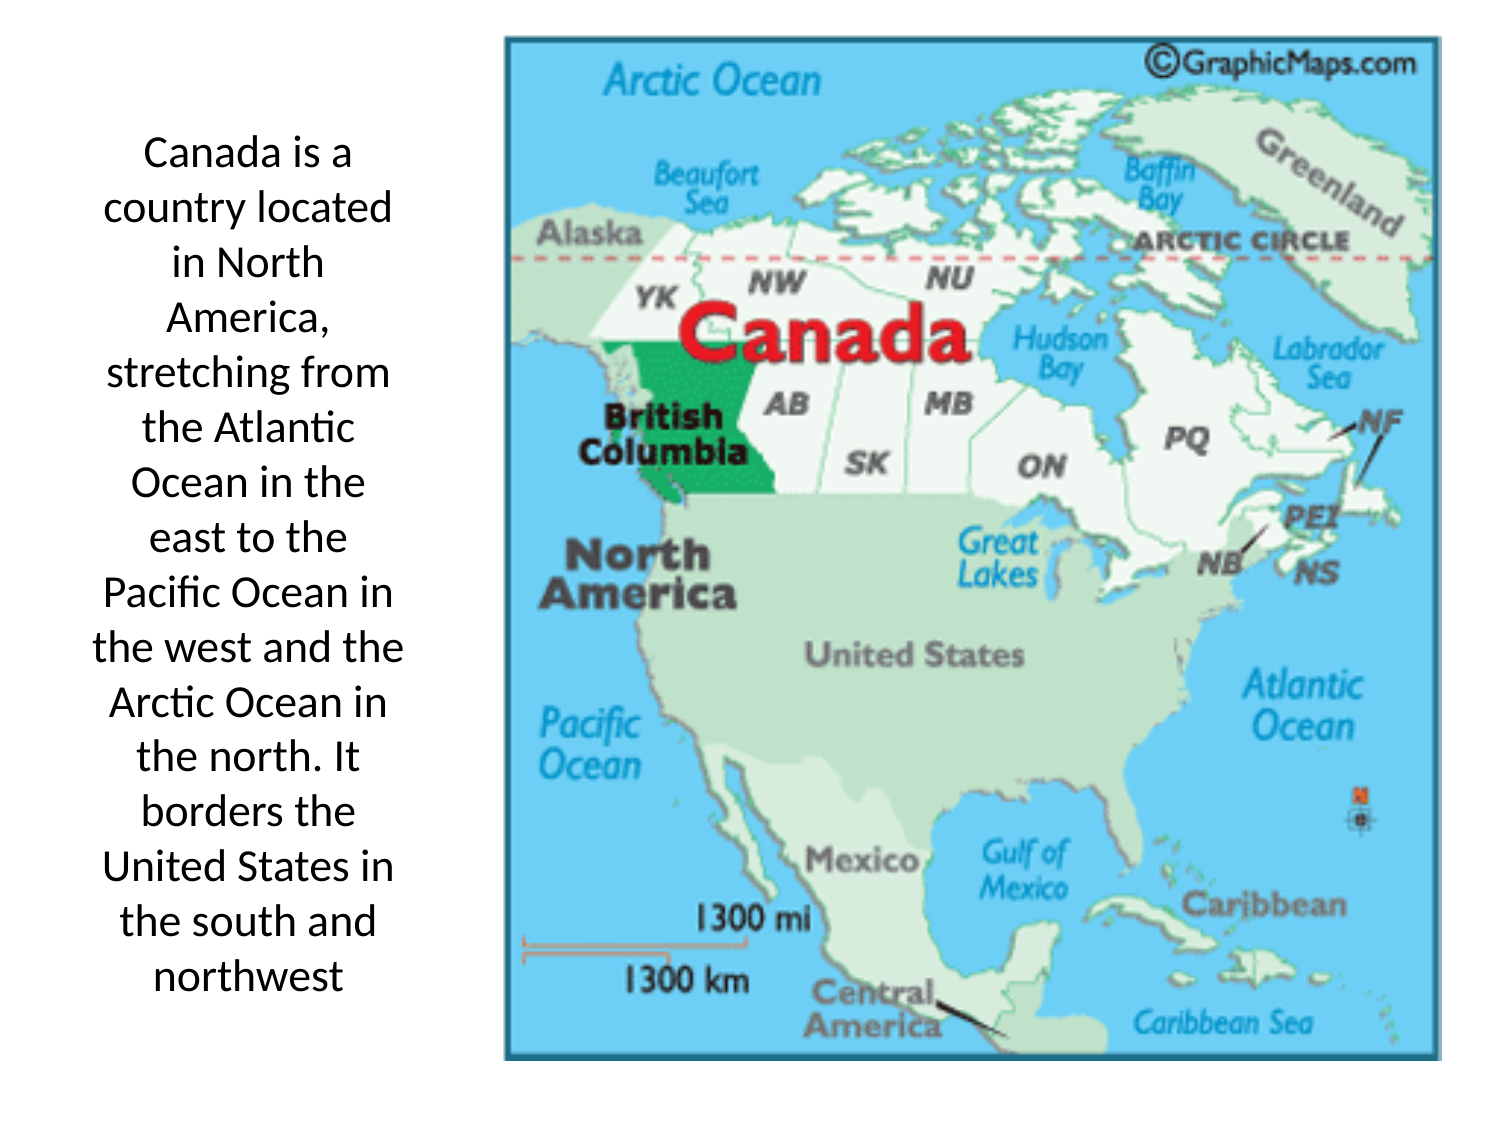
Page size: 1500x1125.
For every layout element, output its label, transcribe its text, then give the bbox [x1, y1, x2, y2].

picture [503, 34, 1442, 1061]
title Canada is a country located in North America, stretching from the Atlantic Ocean in the east to the Pacific Ocean in the west and the Arctic Ocean in the north. It borders the United States in the south and northwest [75, 45, 422, 1043]
